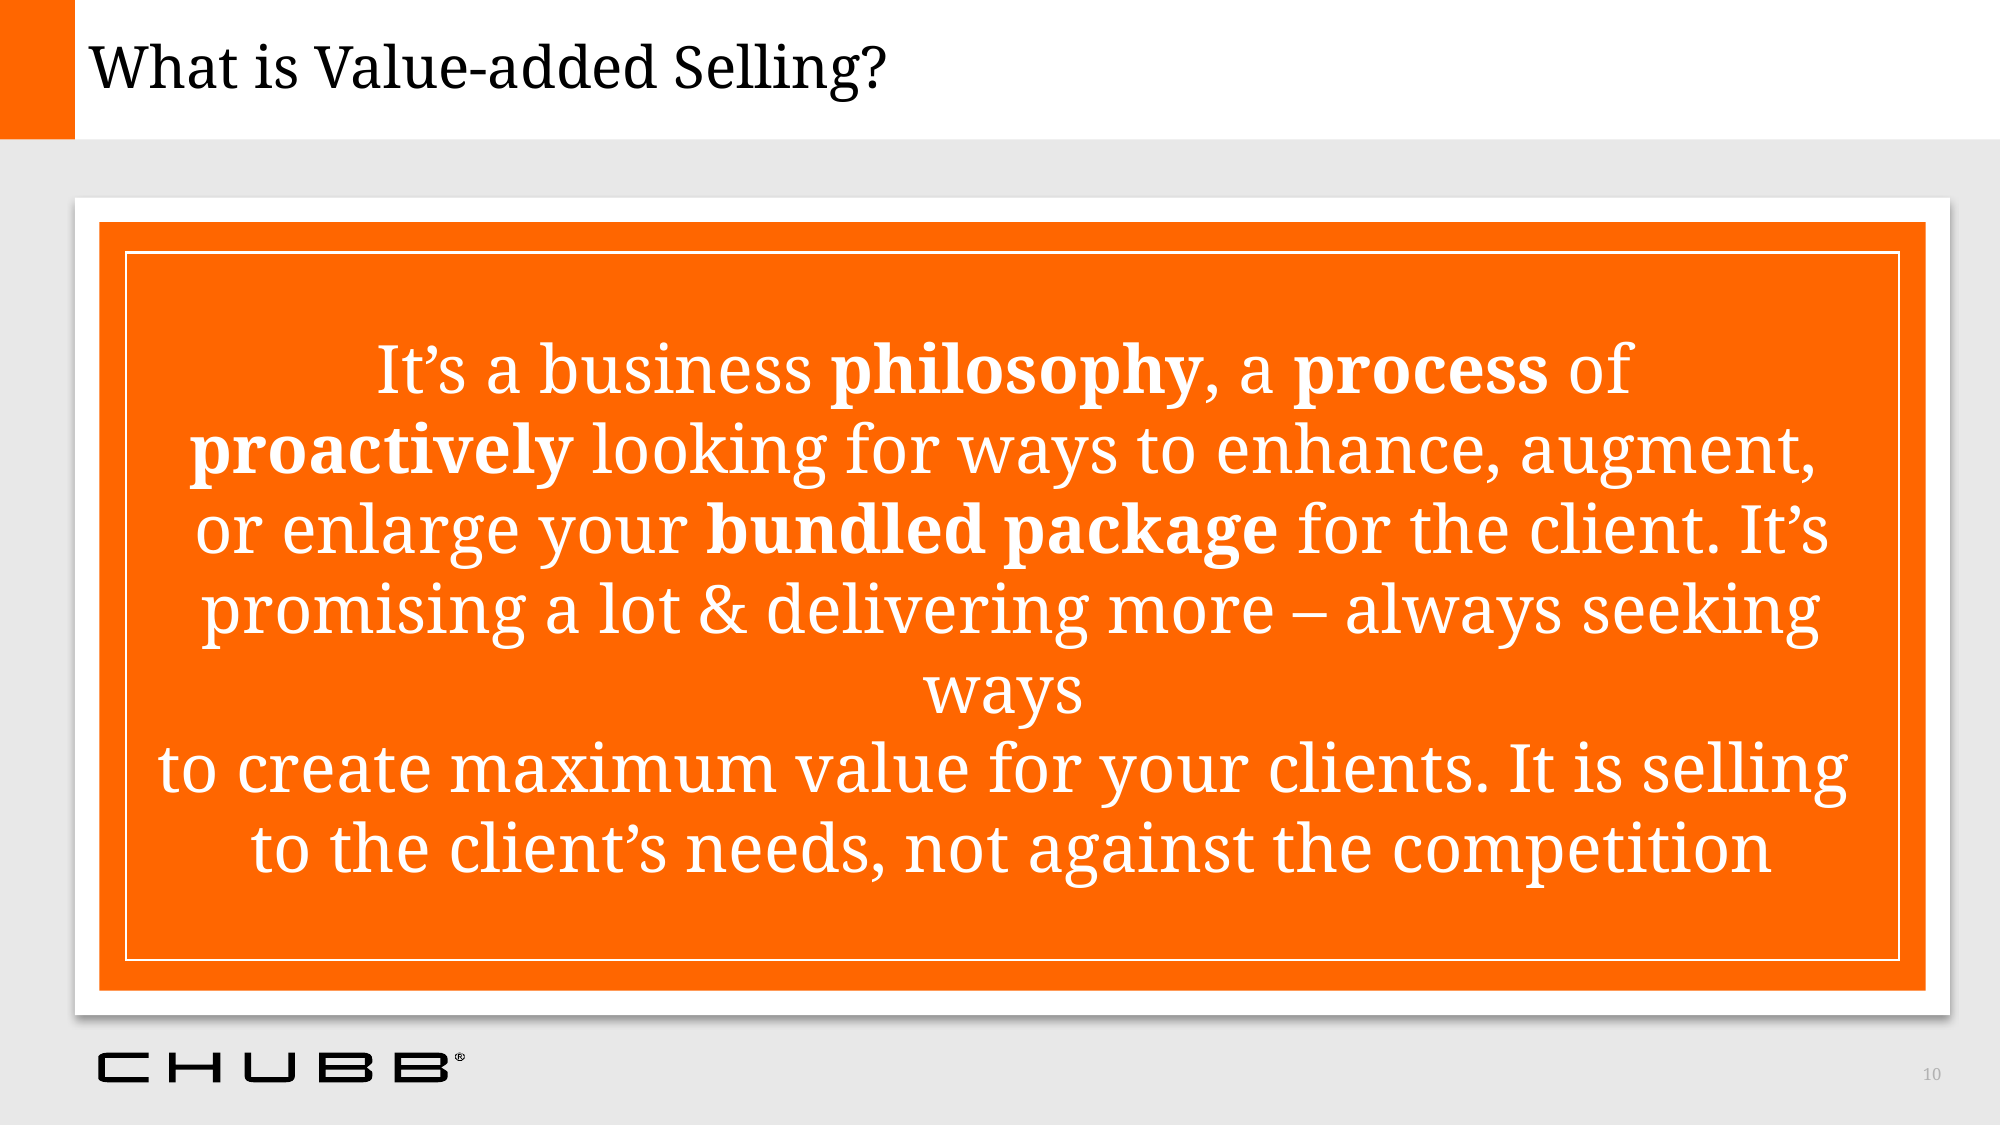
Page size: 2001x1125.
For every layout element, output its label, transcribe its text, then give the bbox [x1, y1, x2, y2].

title What is Value-added Selling? [73, 14, 1799, 126]
slide_number 10 [1849, 1033, 1957, 1094]
text_box It’s a business philosophy, a process of proactively looking for ways to enhance, augment, or enlarge your bundled package for the client. It’s promising a lot & delivering more – always seeking ways to create maximum value for your clients. It is selling to the client’s needs, not against the competition [98, 221, 1927, 992]
text_box [74, 197, 1950, 1016]
text_box [125, 251, 1900, 961]
